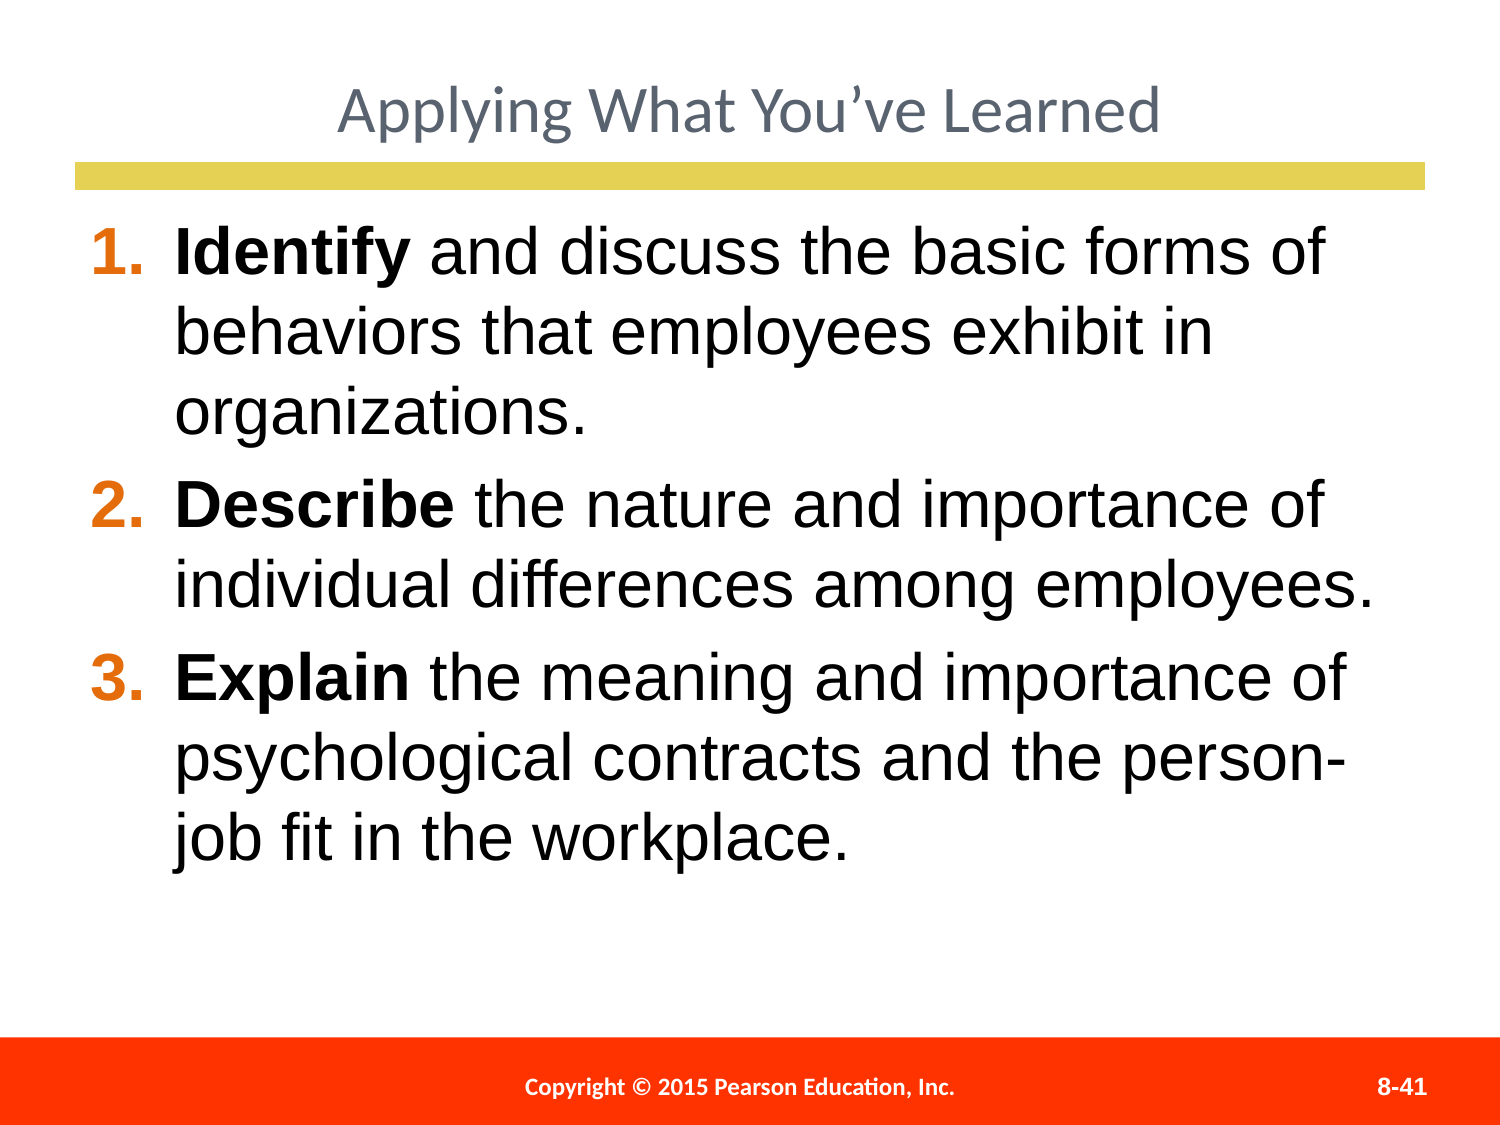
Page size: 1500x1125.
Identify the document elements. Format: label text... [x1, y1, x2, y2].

list Identify and discuss the basic forms of behaviors that employees exhibit in organizations. Describe the nature and importance of individual differences among employees. Explain the meaning and importance of psychological contracts and the person-job fit in the workplace. [74, 199, 1426, 1006]
title Applying What You’ve Learned [74, 12, 1426, 199]
